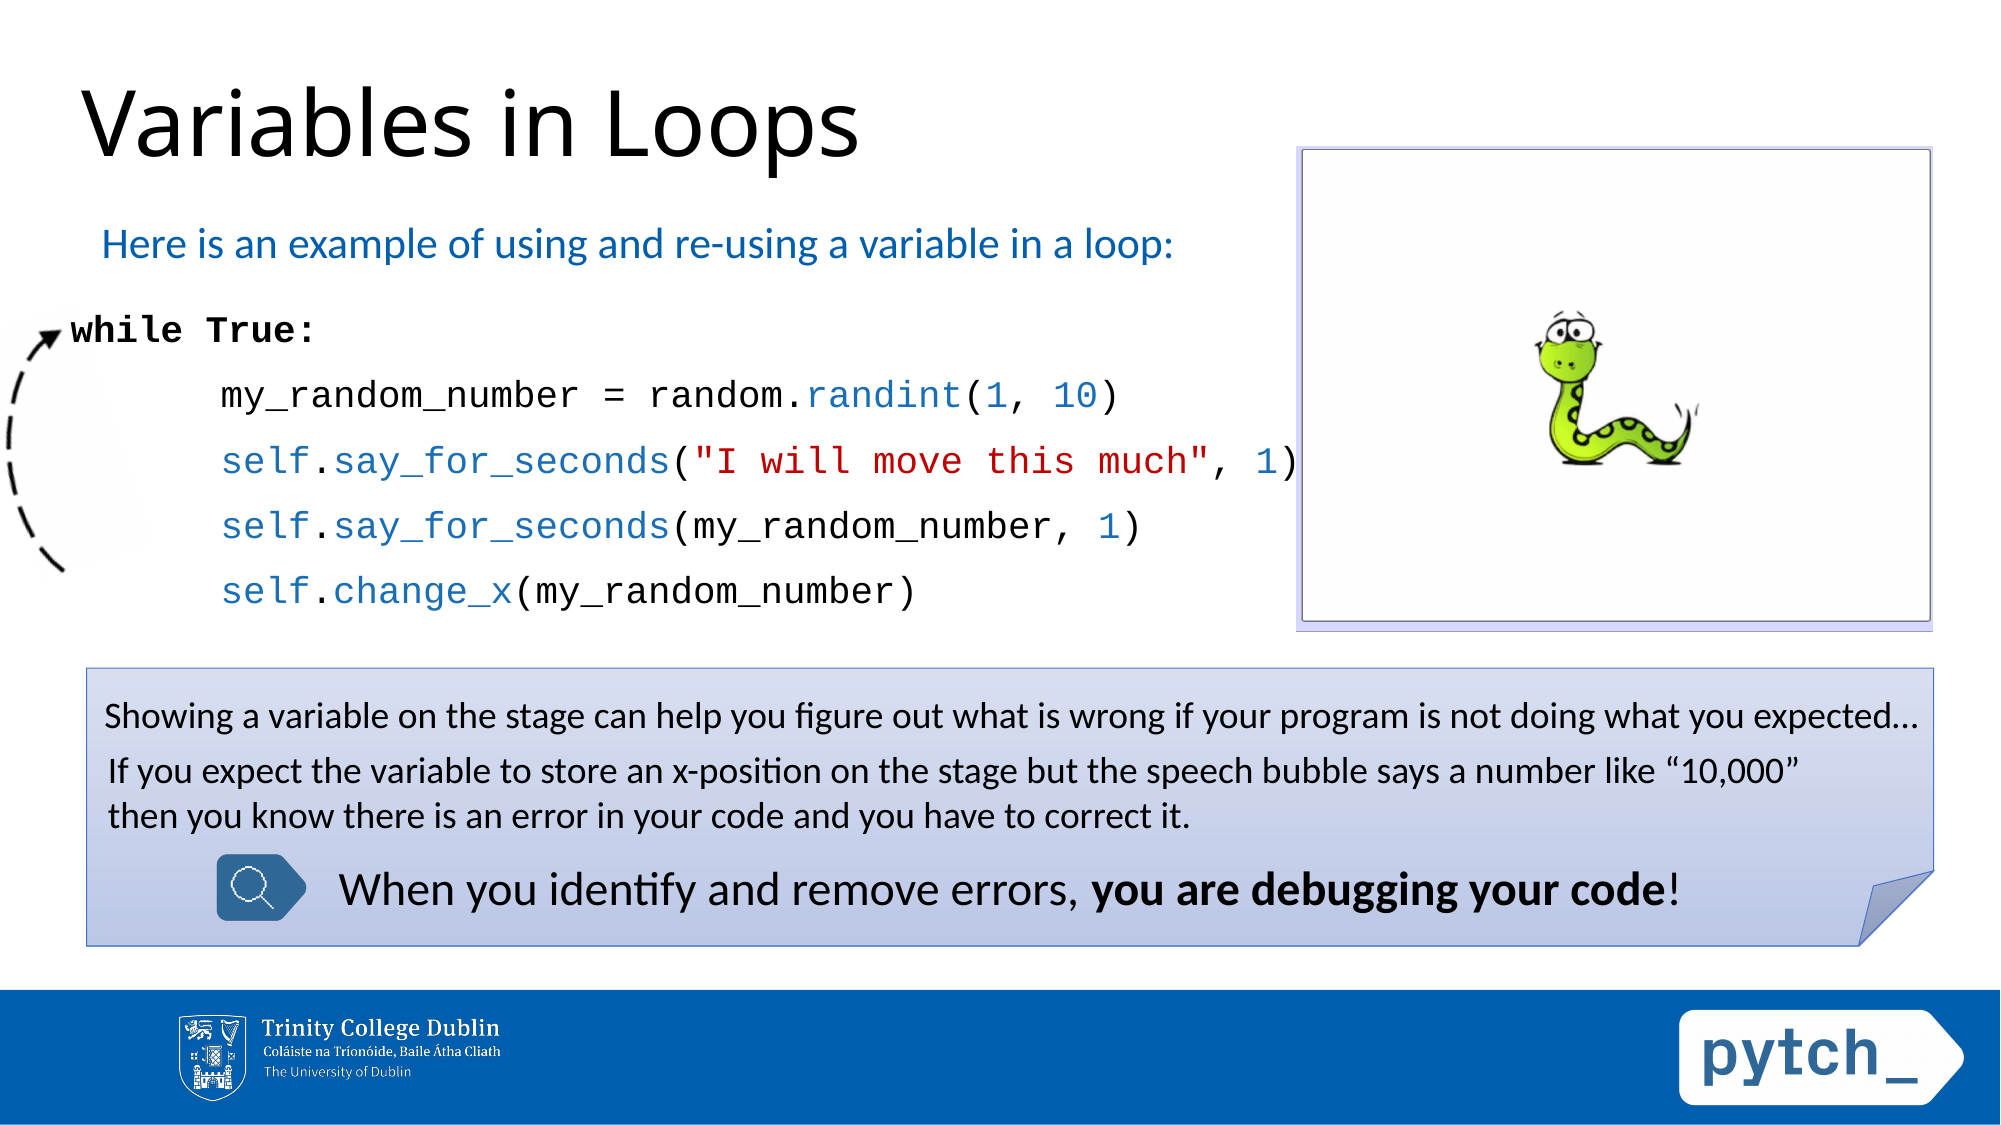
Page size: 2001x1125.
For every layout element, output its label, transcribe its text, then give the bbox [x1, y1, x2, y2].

picture [1590, 894, 2000, 1125]
text_box while True: my_random_number = random.randint(1, 10) self.say_for_seconds("I will move this much", 1) self.say_for_seconds(my_random_number, 1) self.change_x(my_random_number) [55, 302, 1417, 685]
picture [0, 310, 118, 580]
title Variables in Loops [66, 17, 1792, 236]
list Here is an example of using and re-using a variable in a loop: [86, 213, 1295, 276]
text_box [1295, 146, 1934, 633]
picture [178, 1014, 502, 1102]
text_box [86, 668, 1961, 950]
